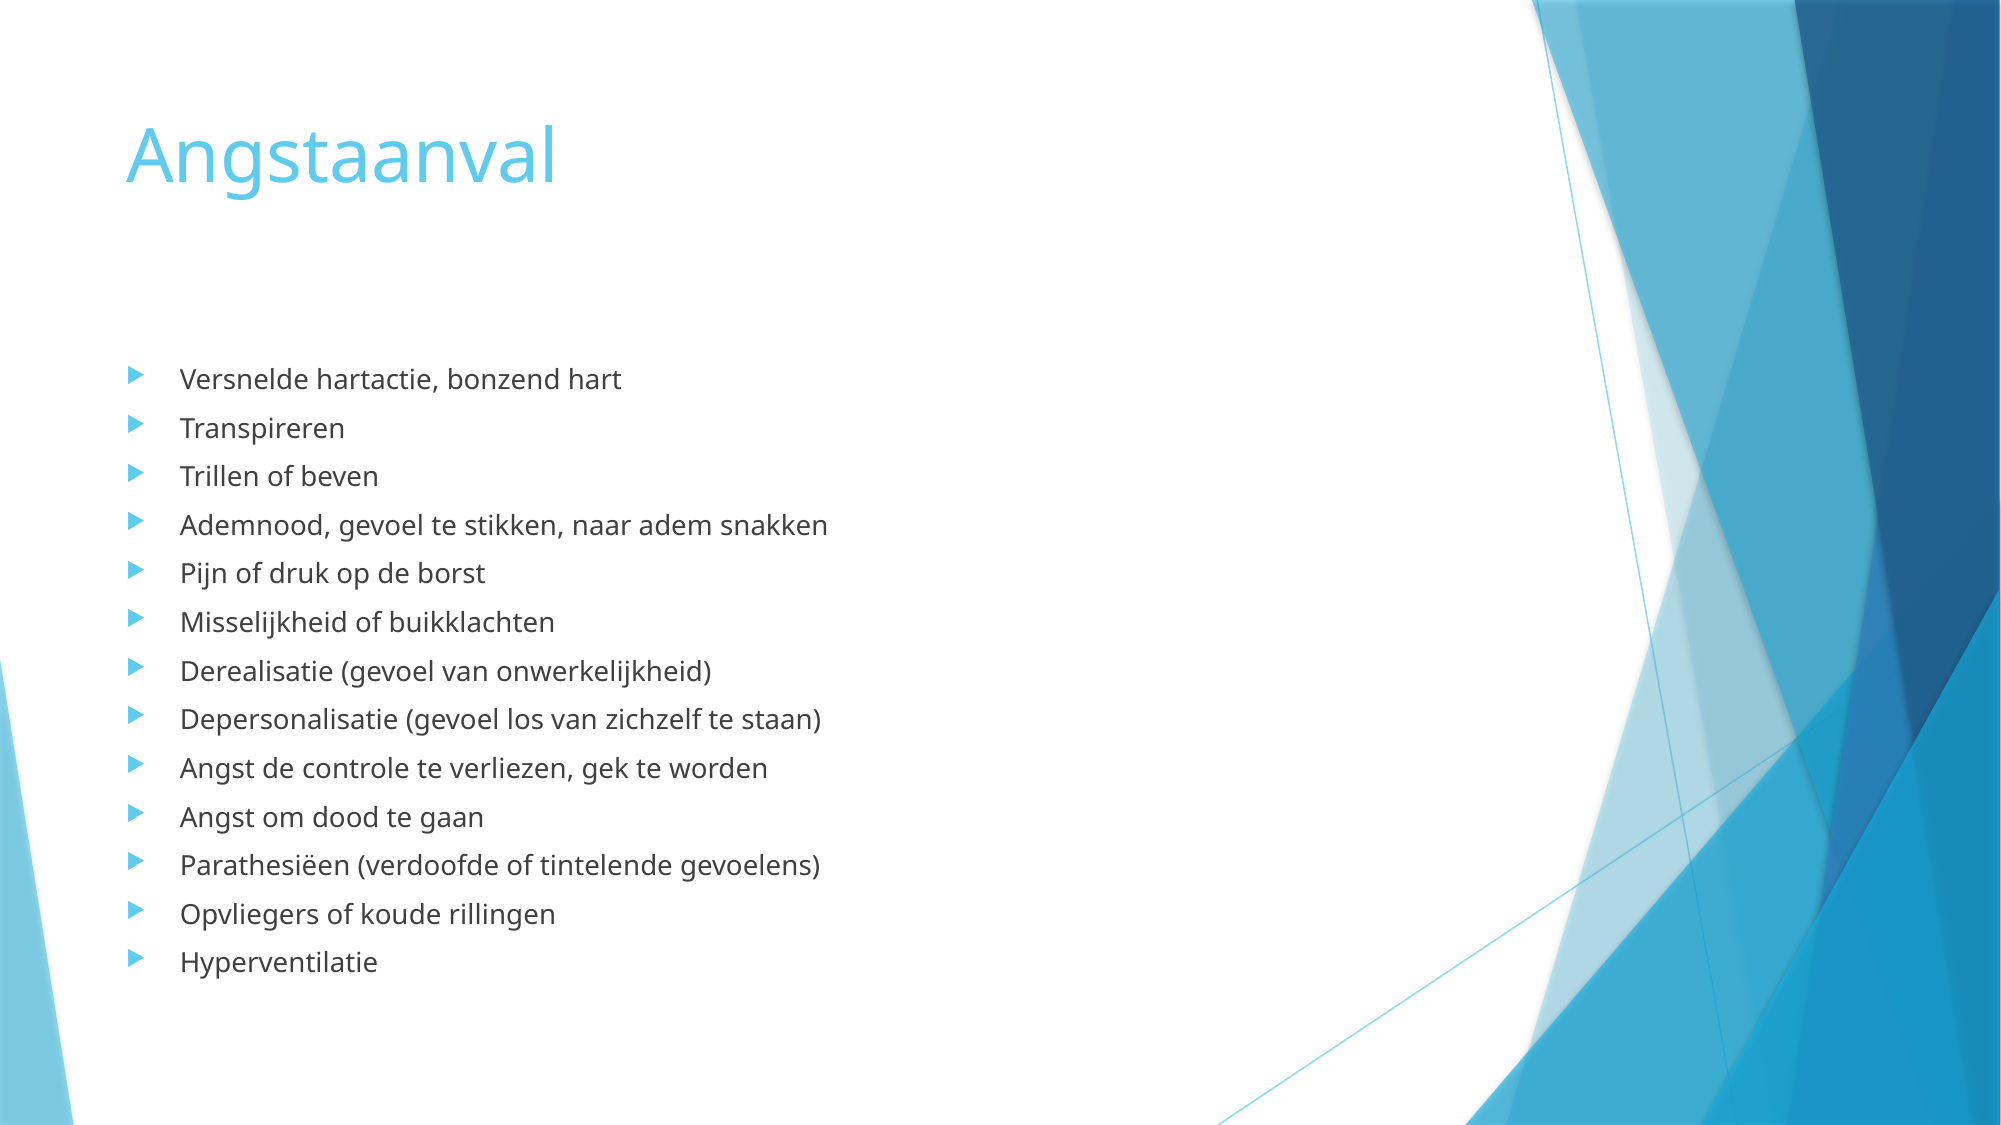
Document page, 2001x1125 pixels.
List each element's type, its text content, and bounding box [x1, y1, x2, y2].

title Angstaanval [111, 99, 1522, 317]
list Versnelde hartactie, bonzend hart Transpireren Trillen of beven Ademnood, gevoel te stikken, naar adem snakken Pijn of druk op de borst Misselijkheid of buikklachten Derealisatie (gevoel van onwerkelijkheid) Depersonalisatie (gevoel los van zichzelf te staan) Angst de controle te verliezen, gek te worden Angst om dood te gaan Parathesiëen (verdoofde of tintelende gevoelens) Opvliegers of koude rillingen Hyperventilatie [111, 354, 1522, 992]
